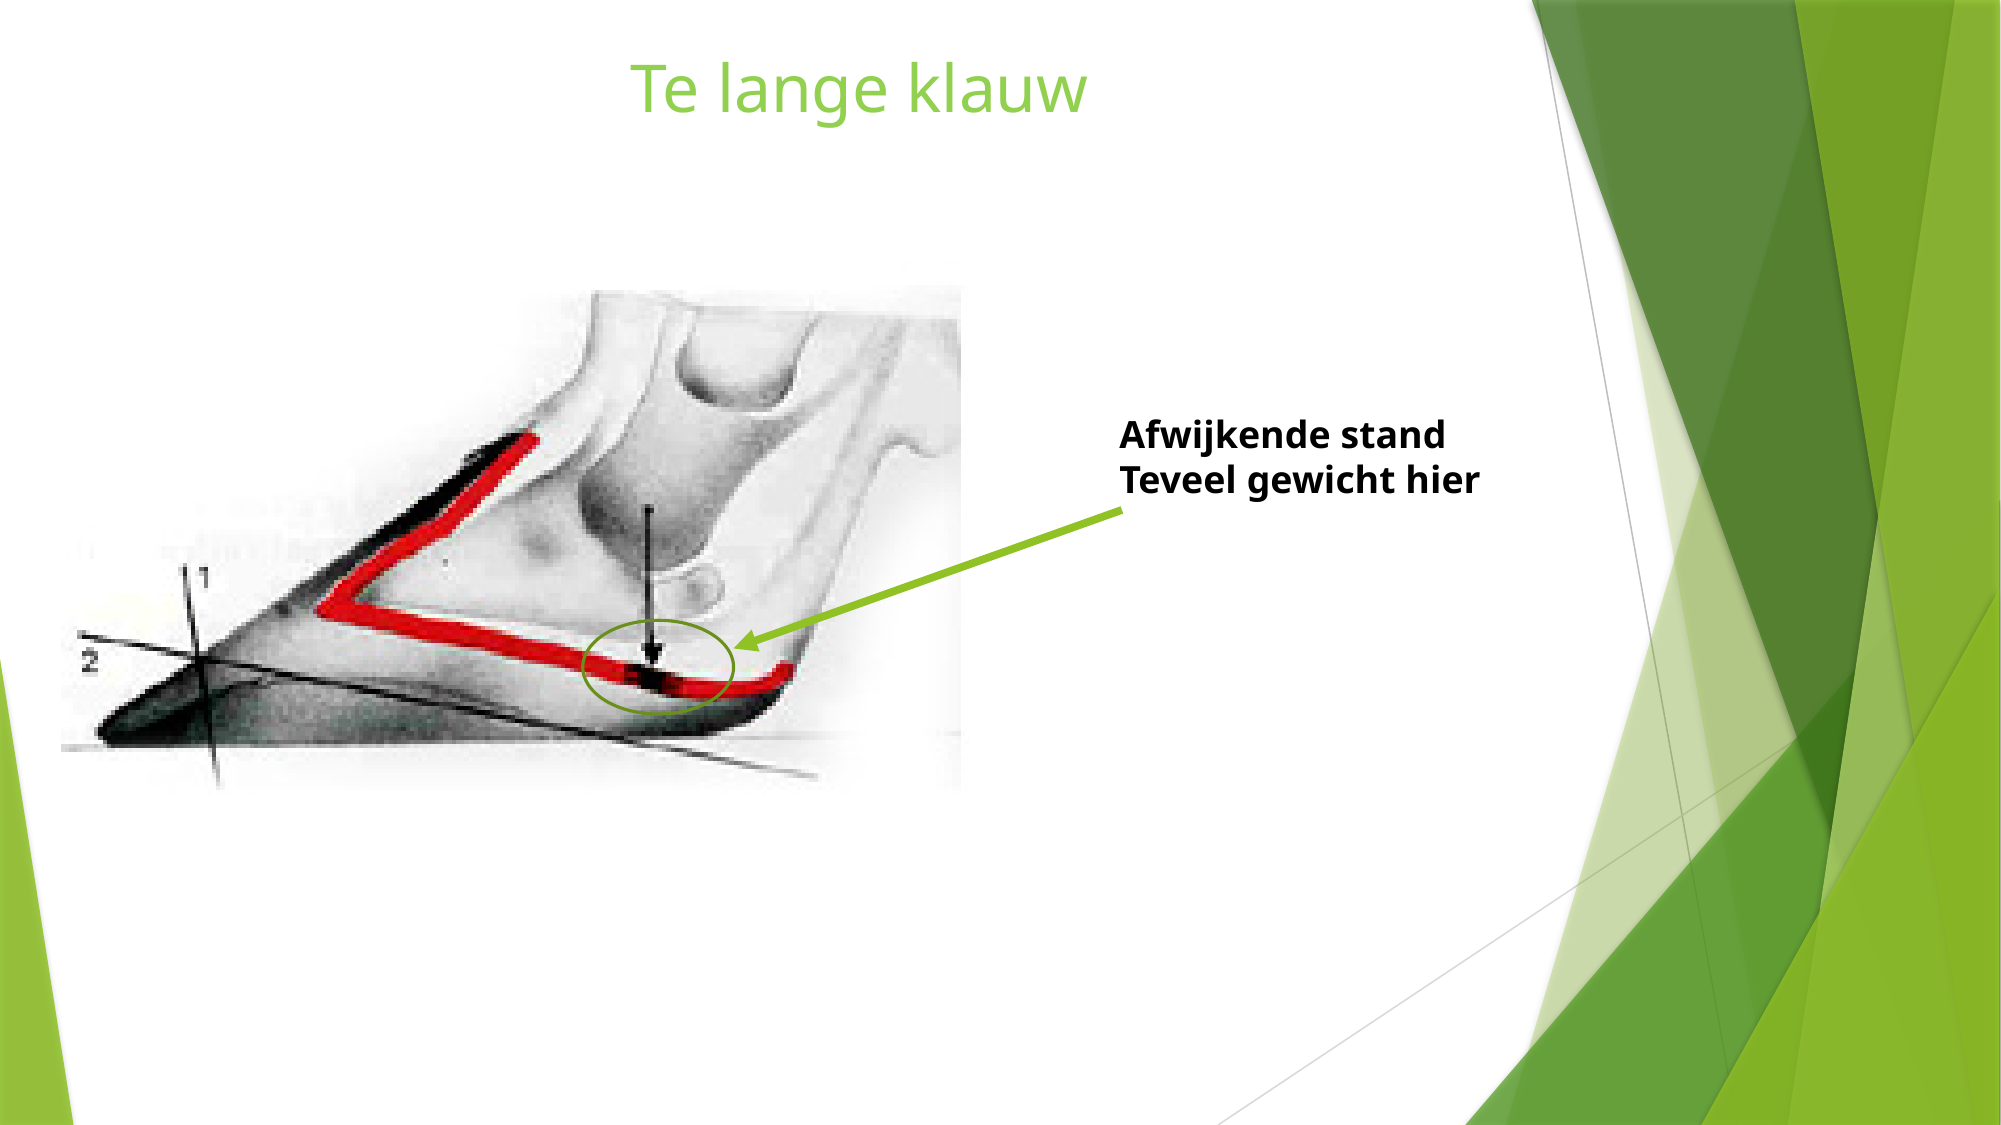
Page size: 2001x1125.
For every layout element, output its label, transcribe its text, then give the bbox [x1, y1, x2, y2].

title Te lange klauw [615, 39, 1111, 138]
text_box Afwijkende stand Teveel gewicht hier [1104, 403, 1496, 509]
picture [60, 188, 974, 876]
